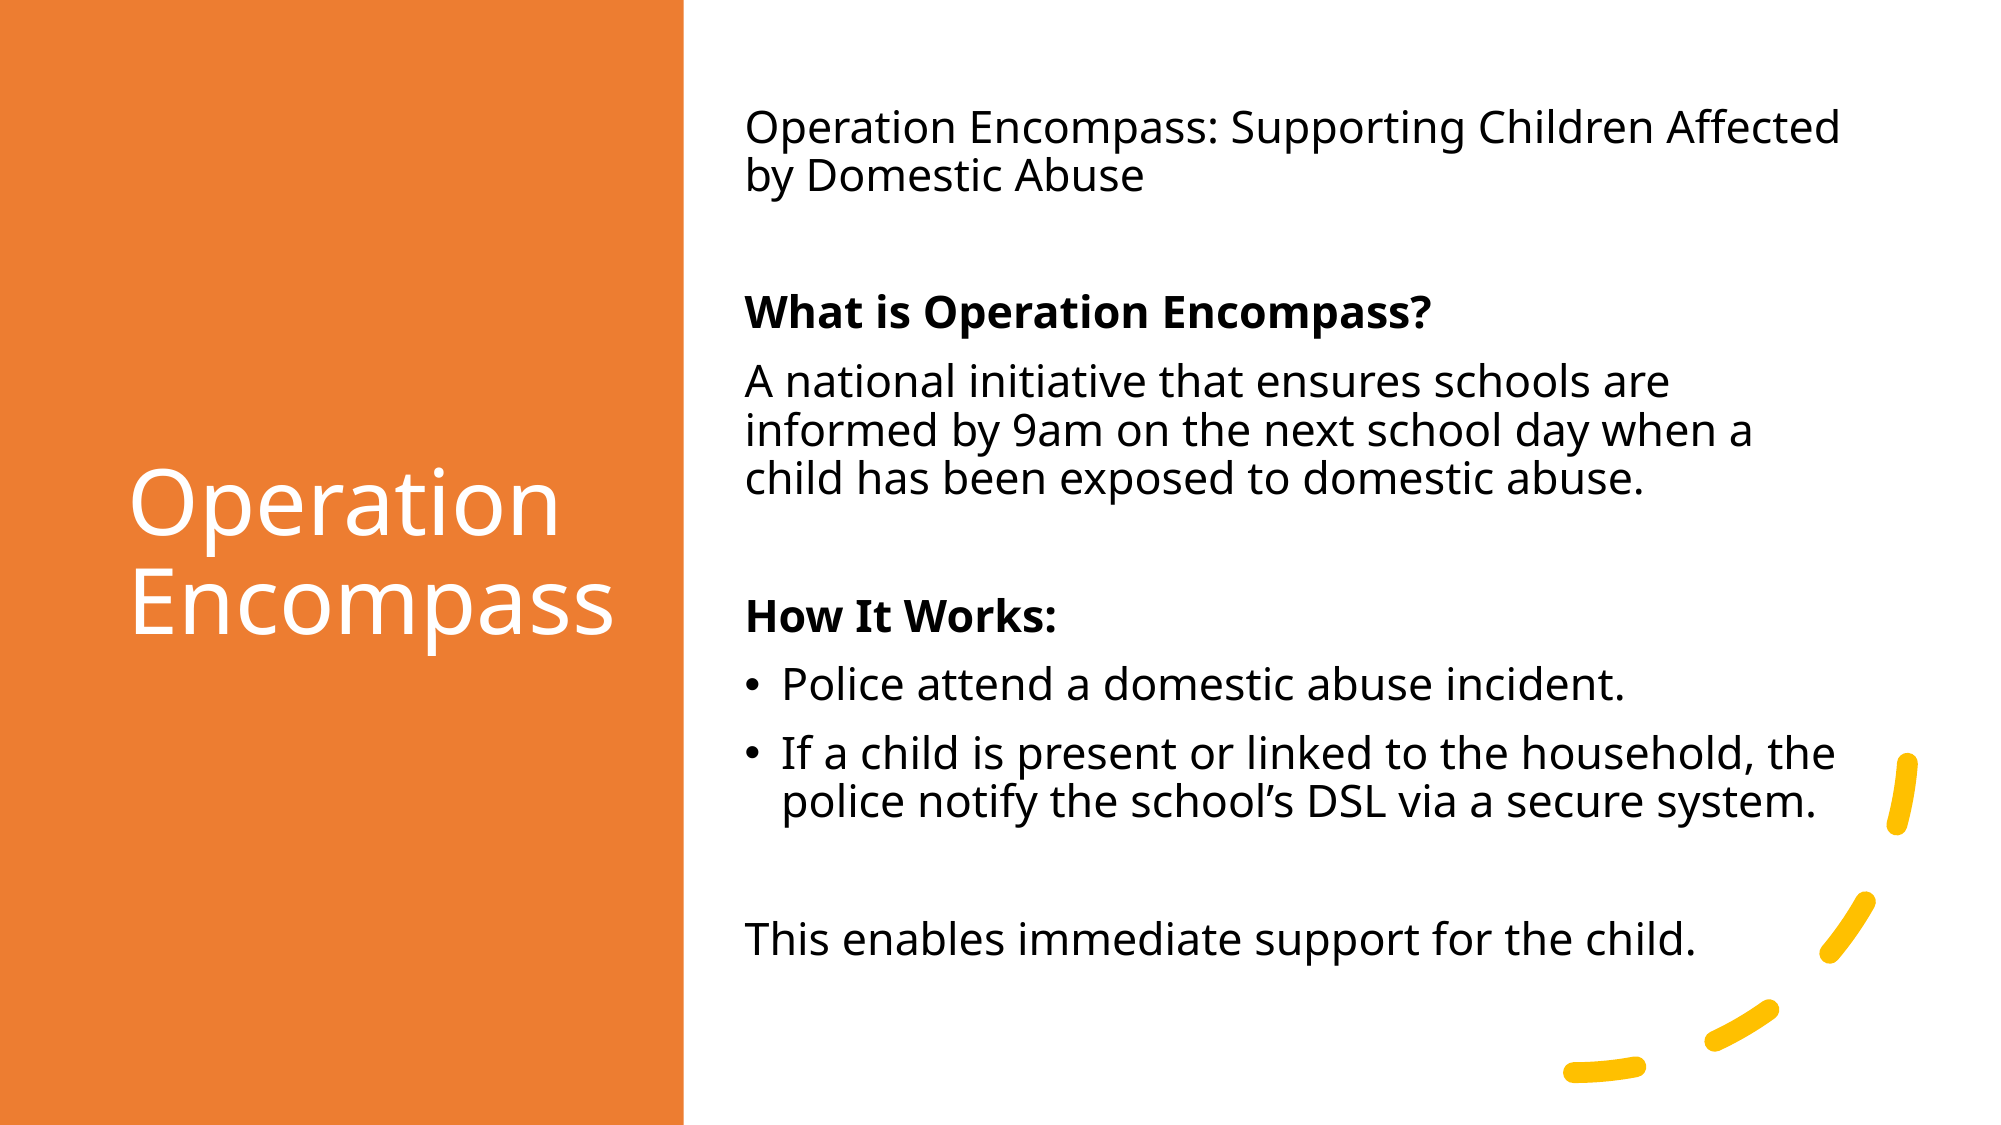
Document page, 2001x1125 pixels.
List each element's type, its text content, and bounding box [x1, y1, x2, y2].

list Operation Encompass: Supporting Children Affected by Domestic Abuse What is Operation Encompass? A national initiative that ensures schools are informed by 9am on the next school day when a child has been exposed to domestic abuse. How It Works: Police attend a domestic abuse incident. If a child is present or linked to the household, the police notify the school’s DSL via a secure system. This enables immediate support for the child. [729, 97, 1863, 1014]
text_box [685, 0, 2000, 1125]
text_box [0, 0, 685, 1125]
text_box [1572, 1014, 1764, 1074]
title Operation Encompass [112, 97, 638, 1014]
text_box [1863, 737, 1909, 907]
